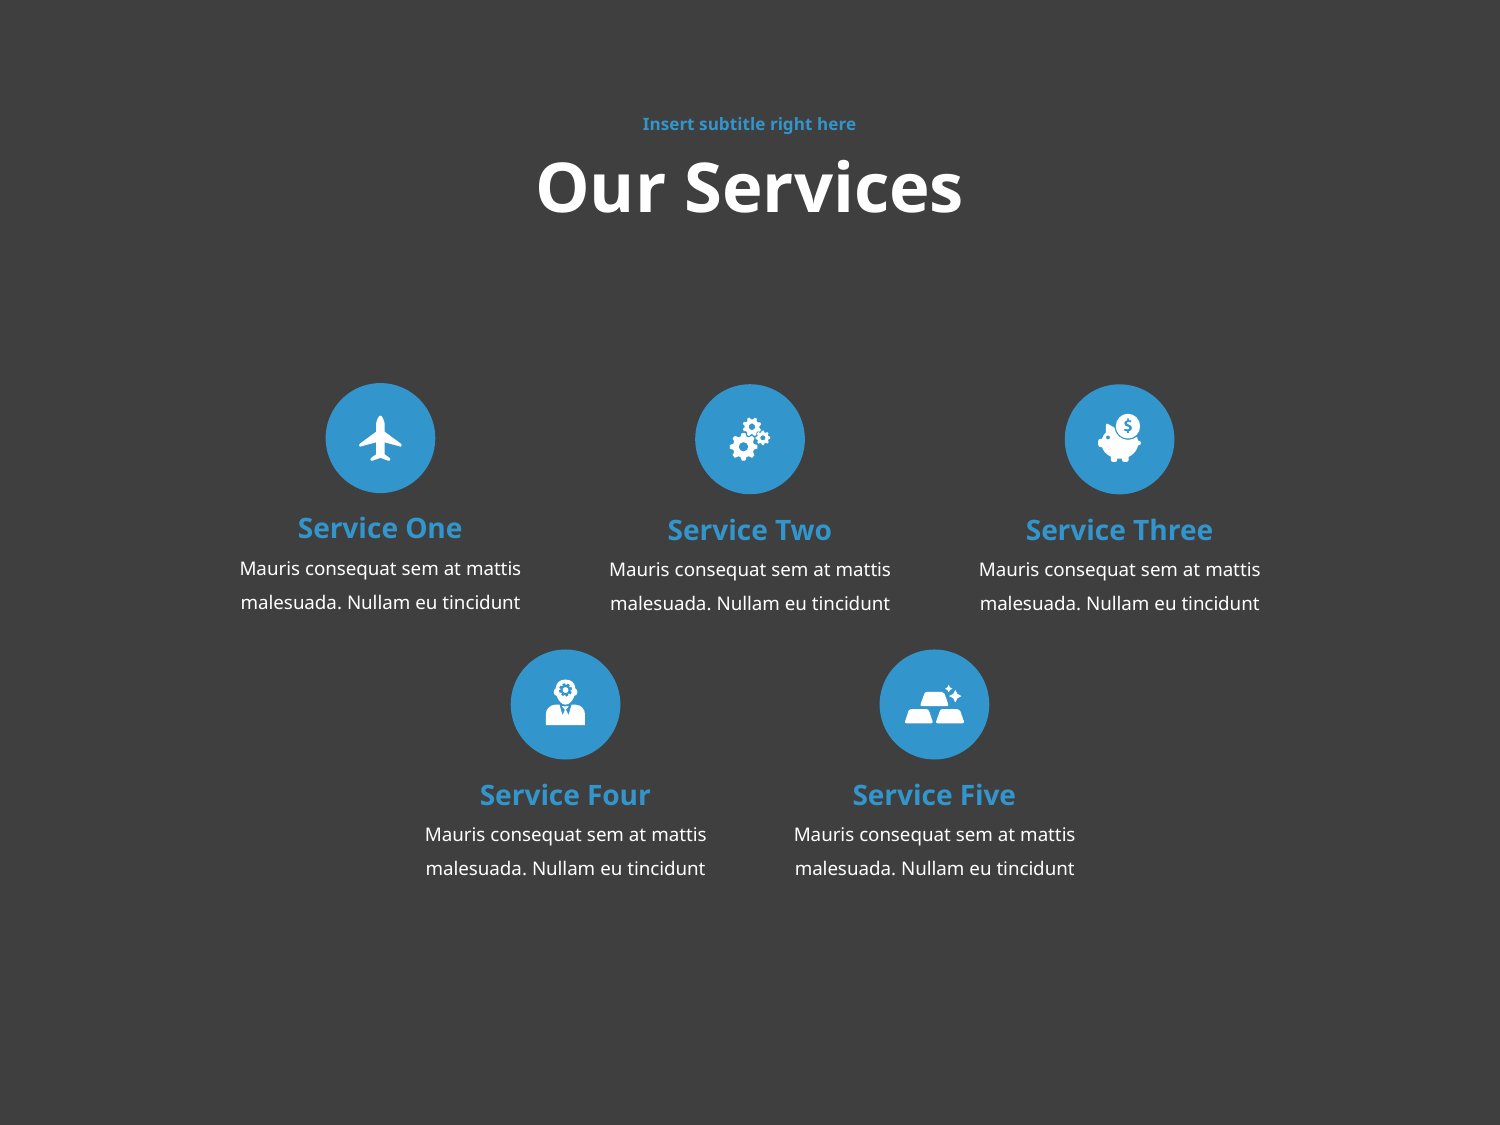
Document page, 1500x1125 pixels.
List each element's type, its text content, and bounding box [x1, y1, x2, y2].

text_box [694, 383, 806, 496]
subtitle Insert subtitle right here [396, 101, 1104, 148]
text_box Service Four [423, 769, 708, 819]
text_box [1098, 413, 1141, 462]
text_box Service Two [608, 504, 892, 554]
text_box [1063, 383, 1176, 496]
text_box Mauris consequat sem at mattis malesuada. Nullam eu tincidunt [591, 539, 909, 622]
text_box Mauris consequat sem at mattis malesuada. Nullam eu tincidunt [222, 537, 539, 621]
text_box Mauris consequat sem at mattis malesuada. Nullam eu tincidunt [961, 539, 1278, 622]
title Our Services [396, 148, 1104, 257]
text_box Mauris consequat sem at mattis malesuada. Nullam eu tincidunt [407, 804, 724, 887]
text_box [545, 679, 585, 726]
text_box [729, 417, 771, 461]
text_box Service One [238, 503, 523, 552]
text_box [509, 648, 622, 761]
text_box [878, 648, 991, 761]
text_box [324, 382, 437, 495]
text_box Service Three [977, 504, 1262, 554]
text_box [359, 415, 402, 461]
text_box Mauris consequat sem at mattis malesuada. Nullam eu tincidunt [776, 804, 1093, 887]
text_box Service Five [792, 769, 1077, 819]
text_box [904, 684, 965, 724]
